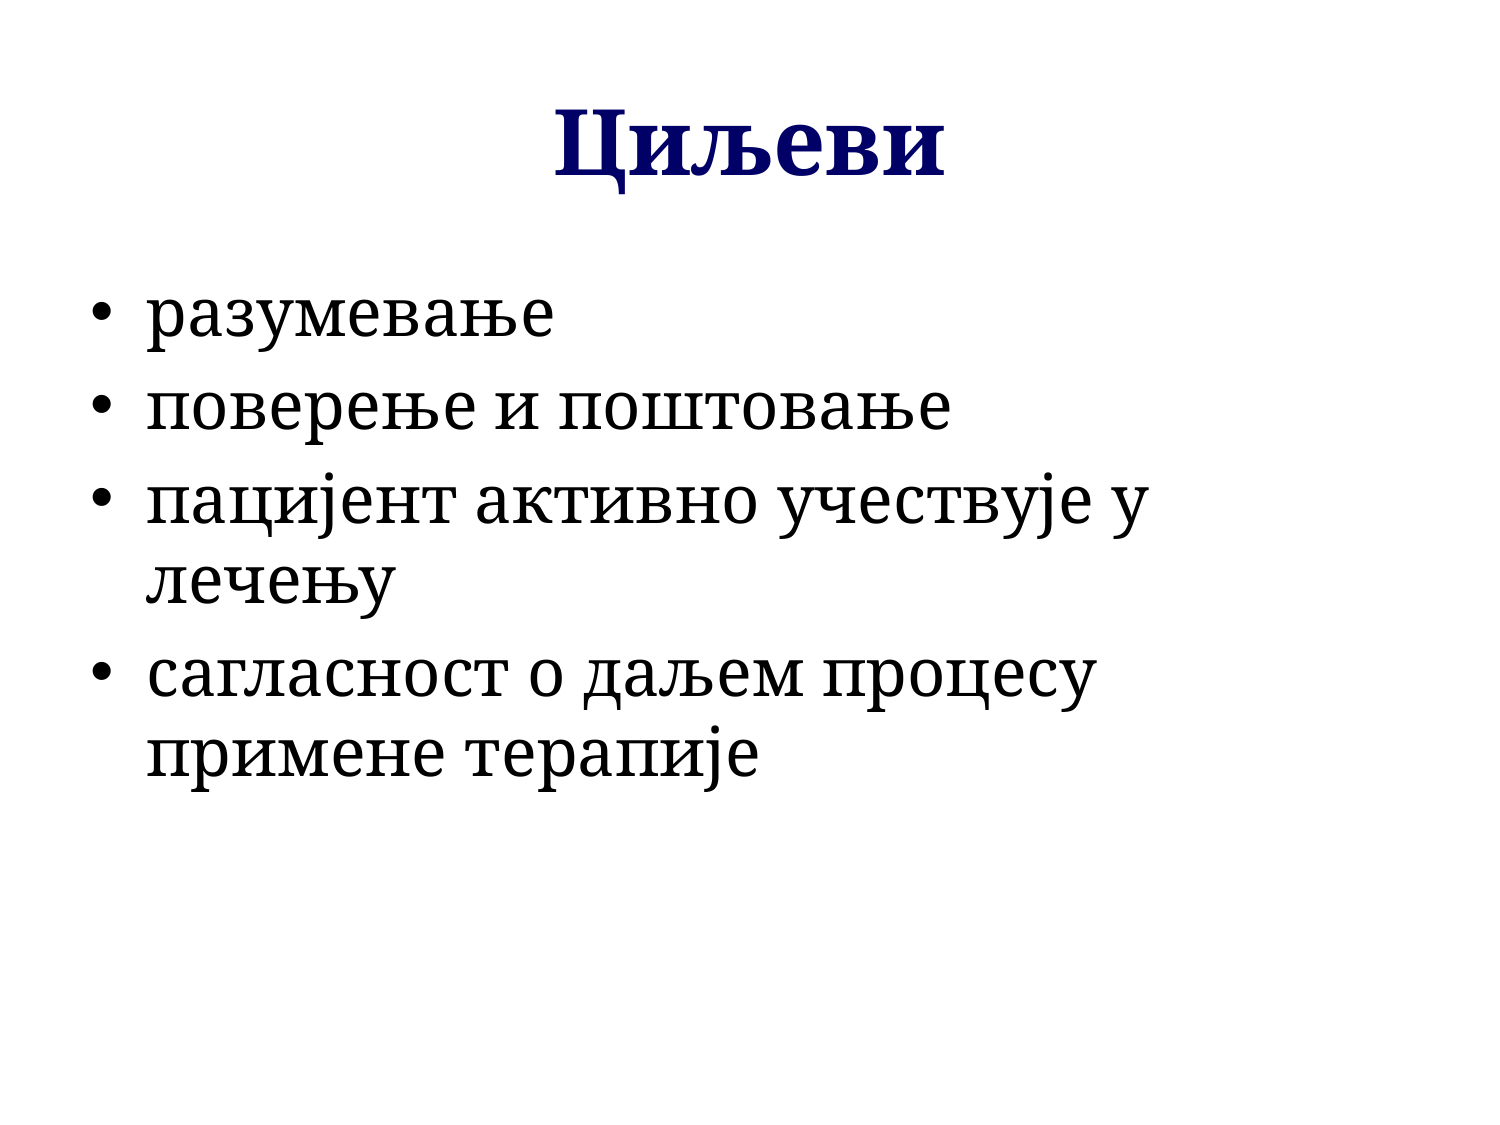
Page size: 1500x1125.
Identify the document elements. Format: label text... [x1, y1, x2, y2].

title Циљеви [75, 45, 1425, 233]
list разумевање поверење и поштовање пацијент активно учествује у лечењу сагласност о даљем процесу примене терапије [75, 262, 1425, 1005]
